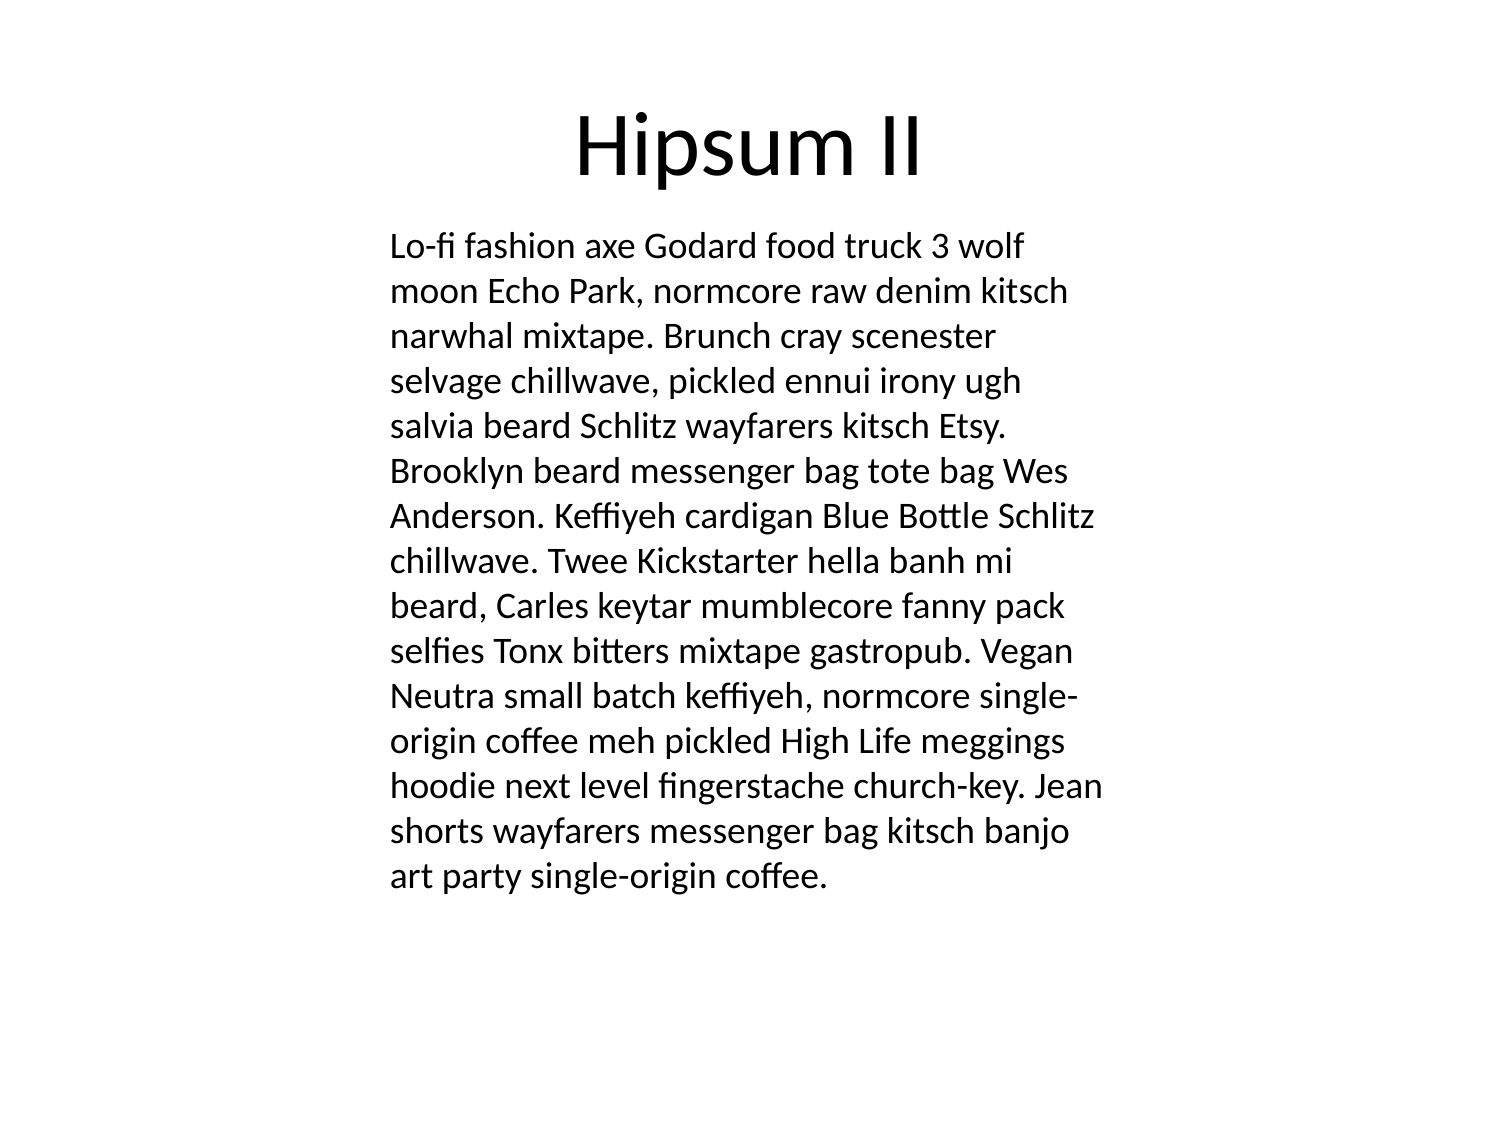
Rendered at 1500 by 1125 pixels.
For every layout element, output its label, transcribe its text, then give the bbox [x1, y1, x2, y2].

title Hipsum II [75, 45, 1425, 233]
text_box Lo-fi fashion axe Godard food truck 3 wolf moon Echo Park, normcore raw denim kitsch narwhal mixtape. Brunch cray scenester selvage chillwave, pickled ennui irony ugh salvia beard Schlitz wayfarers kitsch Etsy. Brooklyn beard messenger bag tote bag Wes Anderson. Keffiyeh cardigan Blue Bottle Schlitz chillwave. Twee Kickstarter hella banh mi beard, Carles keytar mumblecore fanny pack selfies Tonx bitters mixtape gastropub. Vegan Neutra small batch keffiyeh, normcore single-origin coffee meh pickled High Life meggings hoodie next level fingerstache church-key. Jean shorts wayfarers messenger bag kitsch banjo art party single-origin coffee. [374, 214, 1125, 904]
